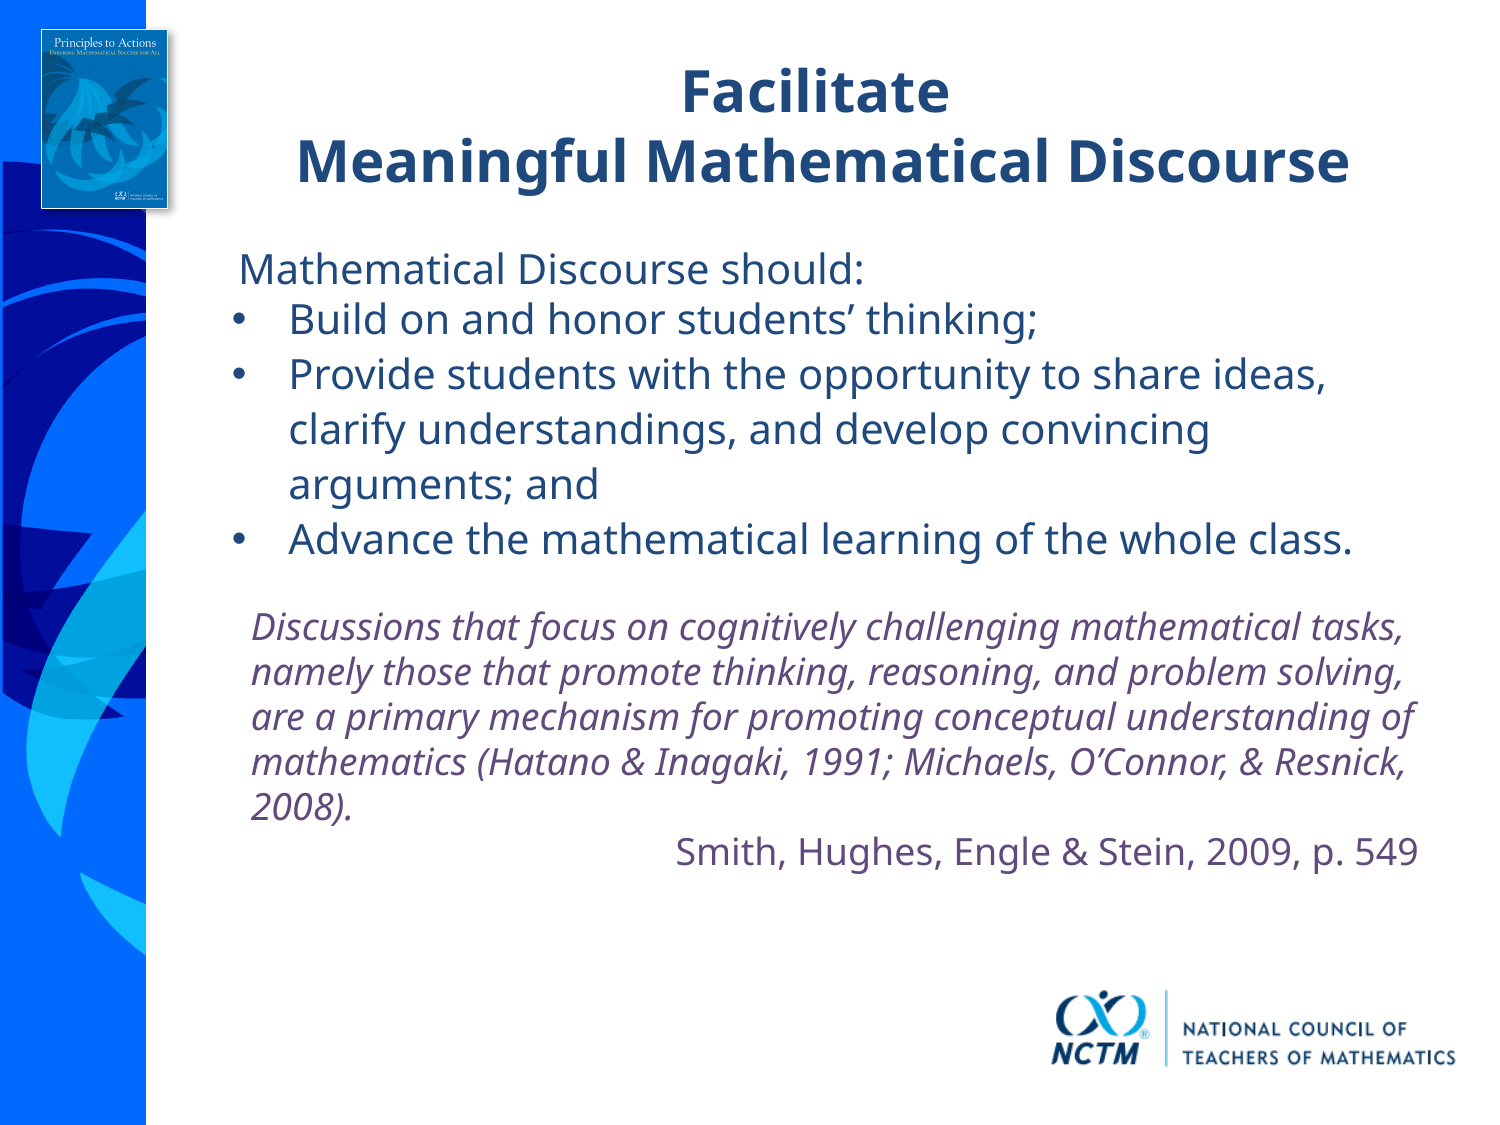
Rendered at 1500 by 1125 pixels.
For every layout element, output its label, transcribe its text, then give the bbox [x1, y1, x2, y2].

picture [1034, 969, 1474, 1085]
text_box Facilitate Meaningful Mathematical Discourse [170, 29, 1500, 218]
text_box Mathematical Discourse should: Build on and honor students’ thinking; Provide students with the opportunity to share ideas, clarify understandings, and develop convincing arguments; and Advance the mathematical learning of the whole class. Discussions that focus on cognitively challenging mathematical tasks, namely those that promote thinking, reasoning, and problem solving, are a primary mechanism for promoting conceptual understanding of mathematics (Hatano & Inagaki, 1991; Michaels, O’Connor, & Resnick, 2008). Smith, Hughes, Engle & Stein, 2009, p. 549 [217, 235, 1435, 976]
picture [0, 0, 168, 1125]
